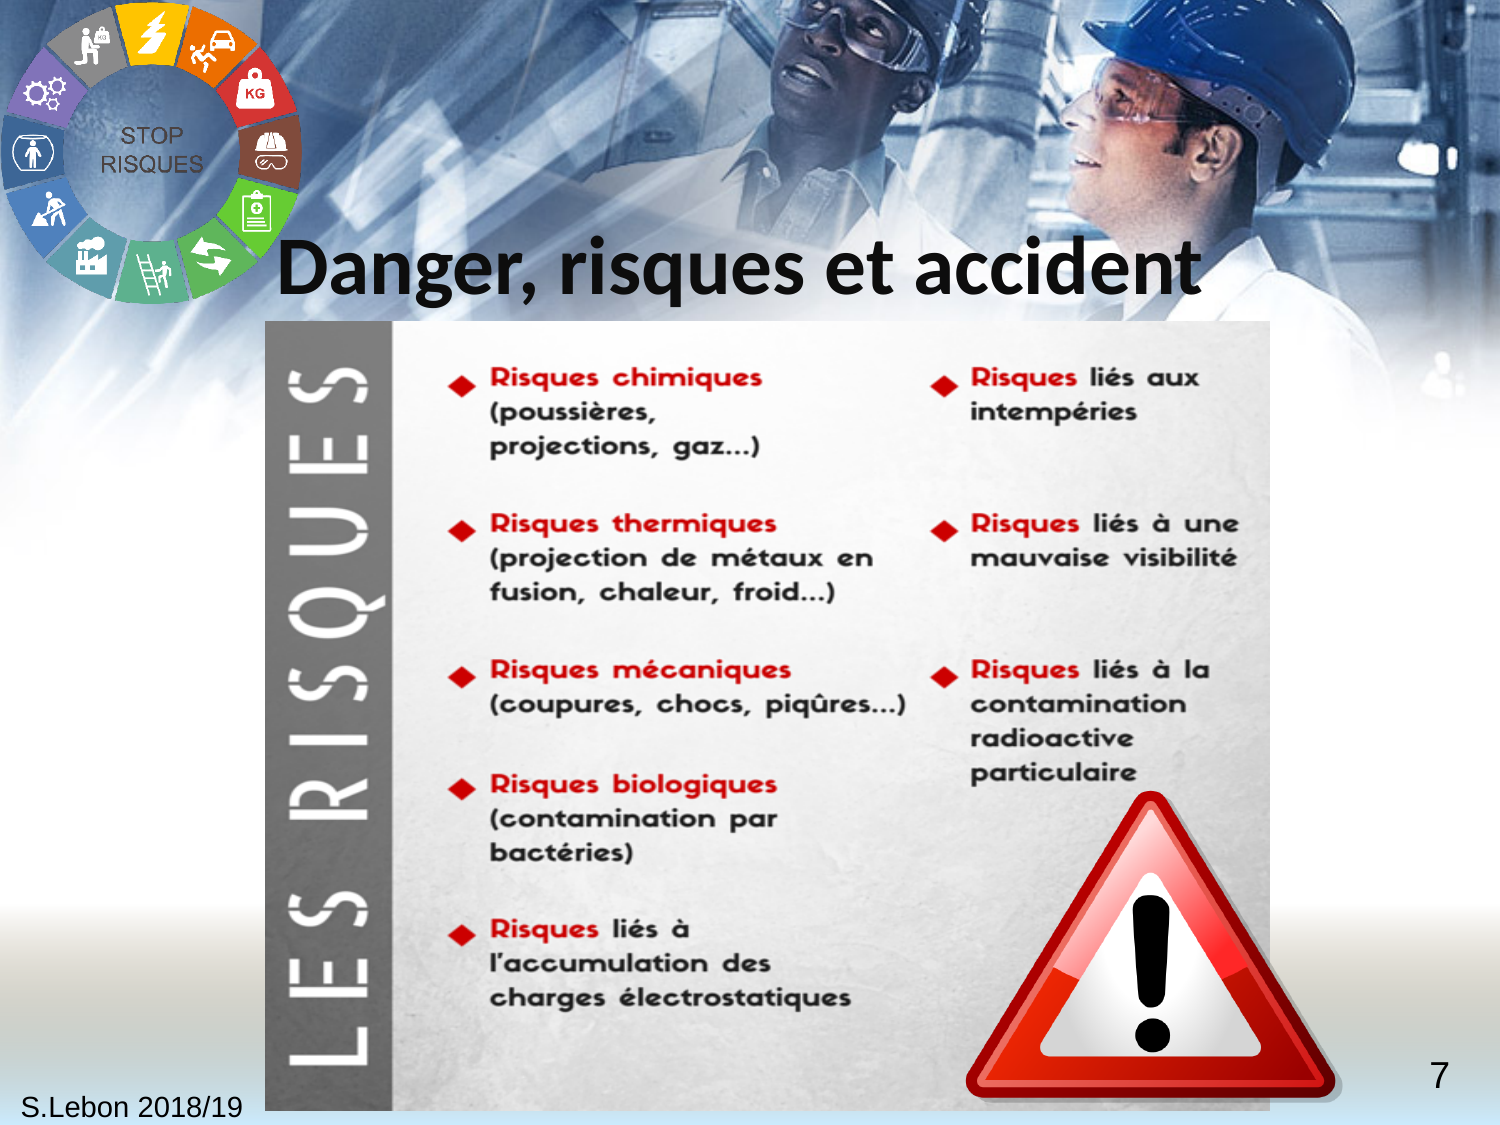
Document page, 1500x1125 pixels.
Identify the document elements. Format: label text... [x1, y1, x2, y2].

text_box 7 [1414, 1043, 1471, 1104]
picture [0, 0, 1500, 1111]
text_box S.Lebon 2018/19 [5, 1080, 396, 1125]
title Danger, risques et accident [326, 219, 1288, 304]
